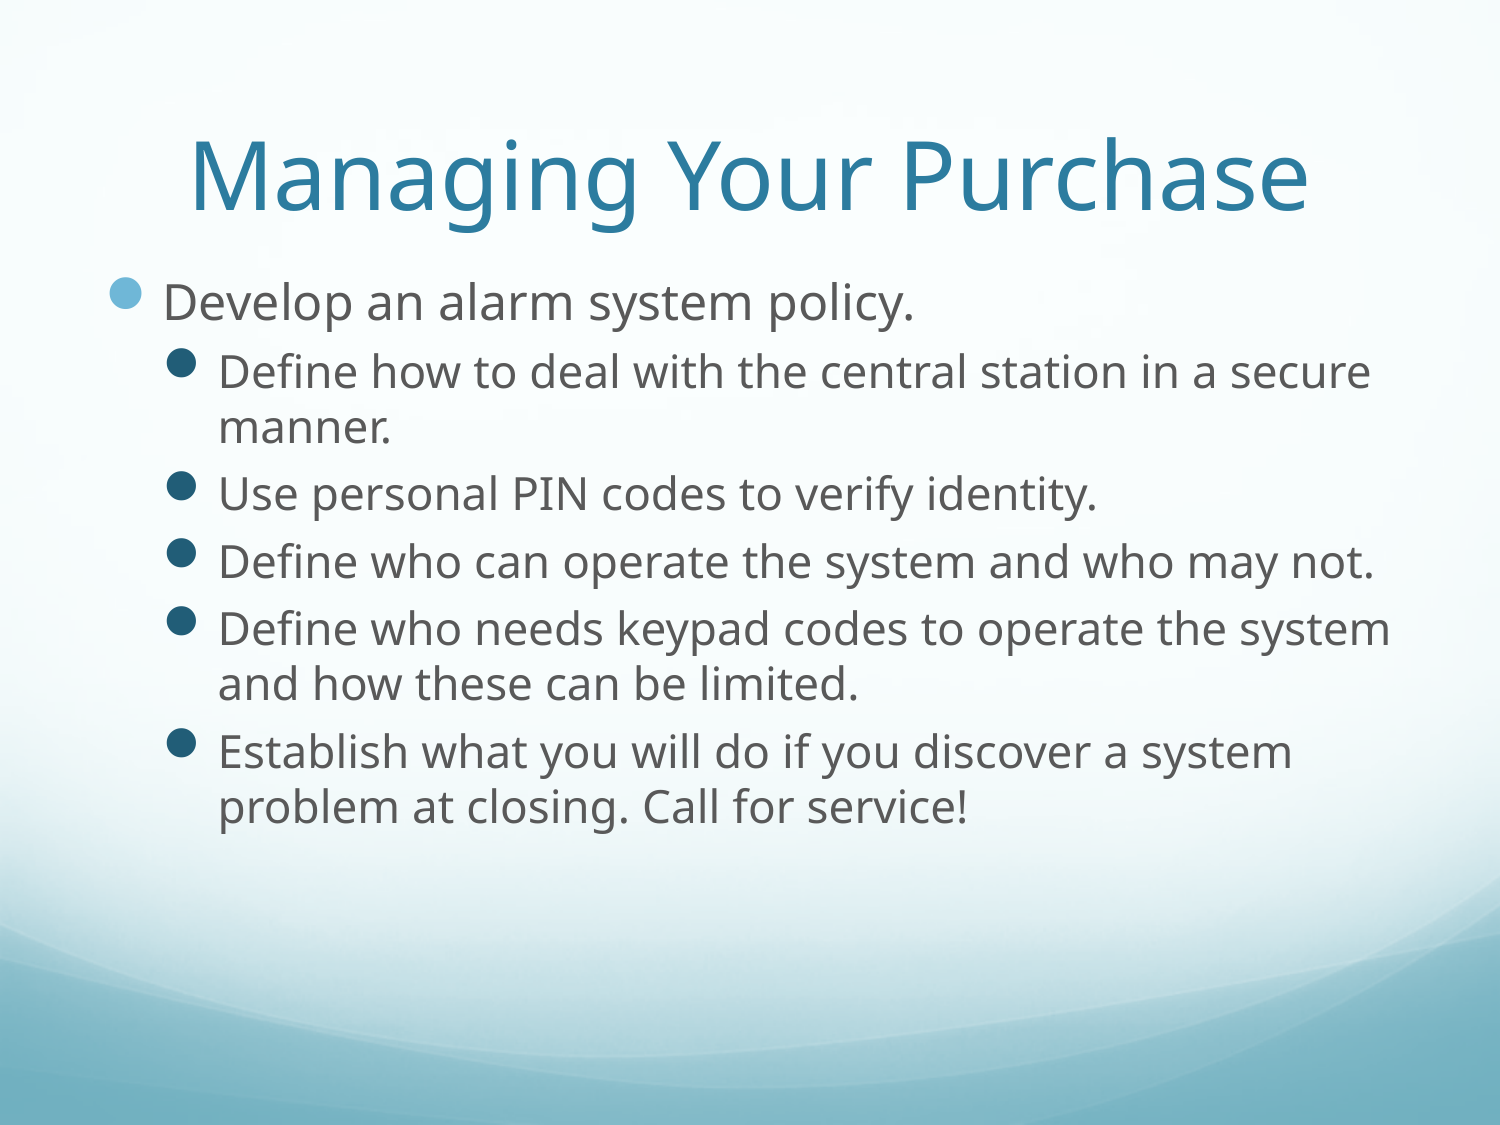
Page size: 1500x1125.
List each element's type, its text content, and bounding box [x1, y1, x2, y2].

title Managing Your Purchase [90, 17, 1410, 237]
list Develop an alarm system policy. Define how to deal with the central station in a secure manner. Use personal PIN codes to verify identity. Define who can operate the system and who may not. Define who needs keypad codes to operate the system and how these can be limited. Establish what you will do if you discover a system problem at closing. Call for service! [90, 262, 1410, 975]
